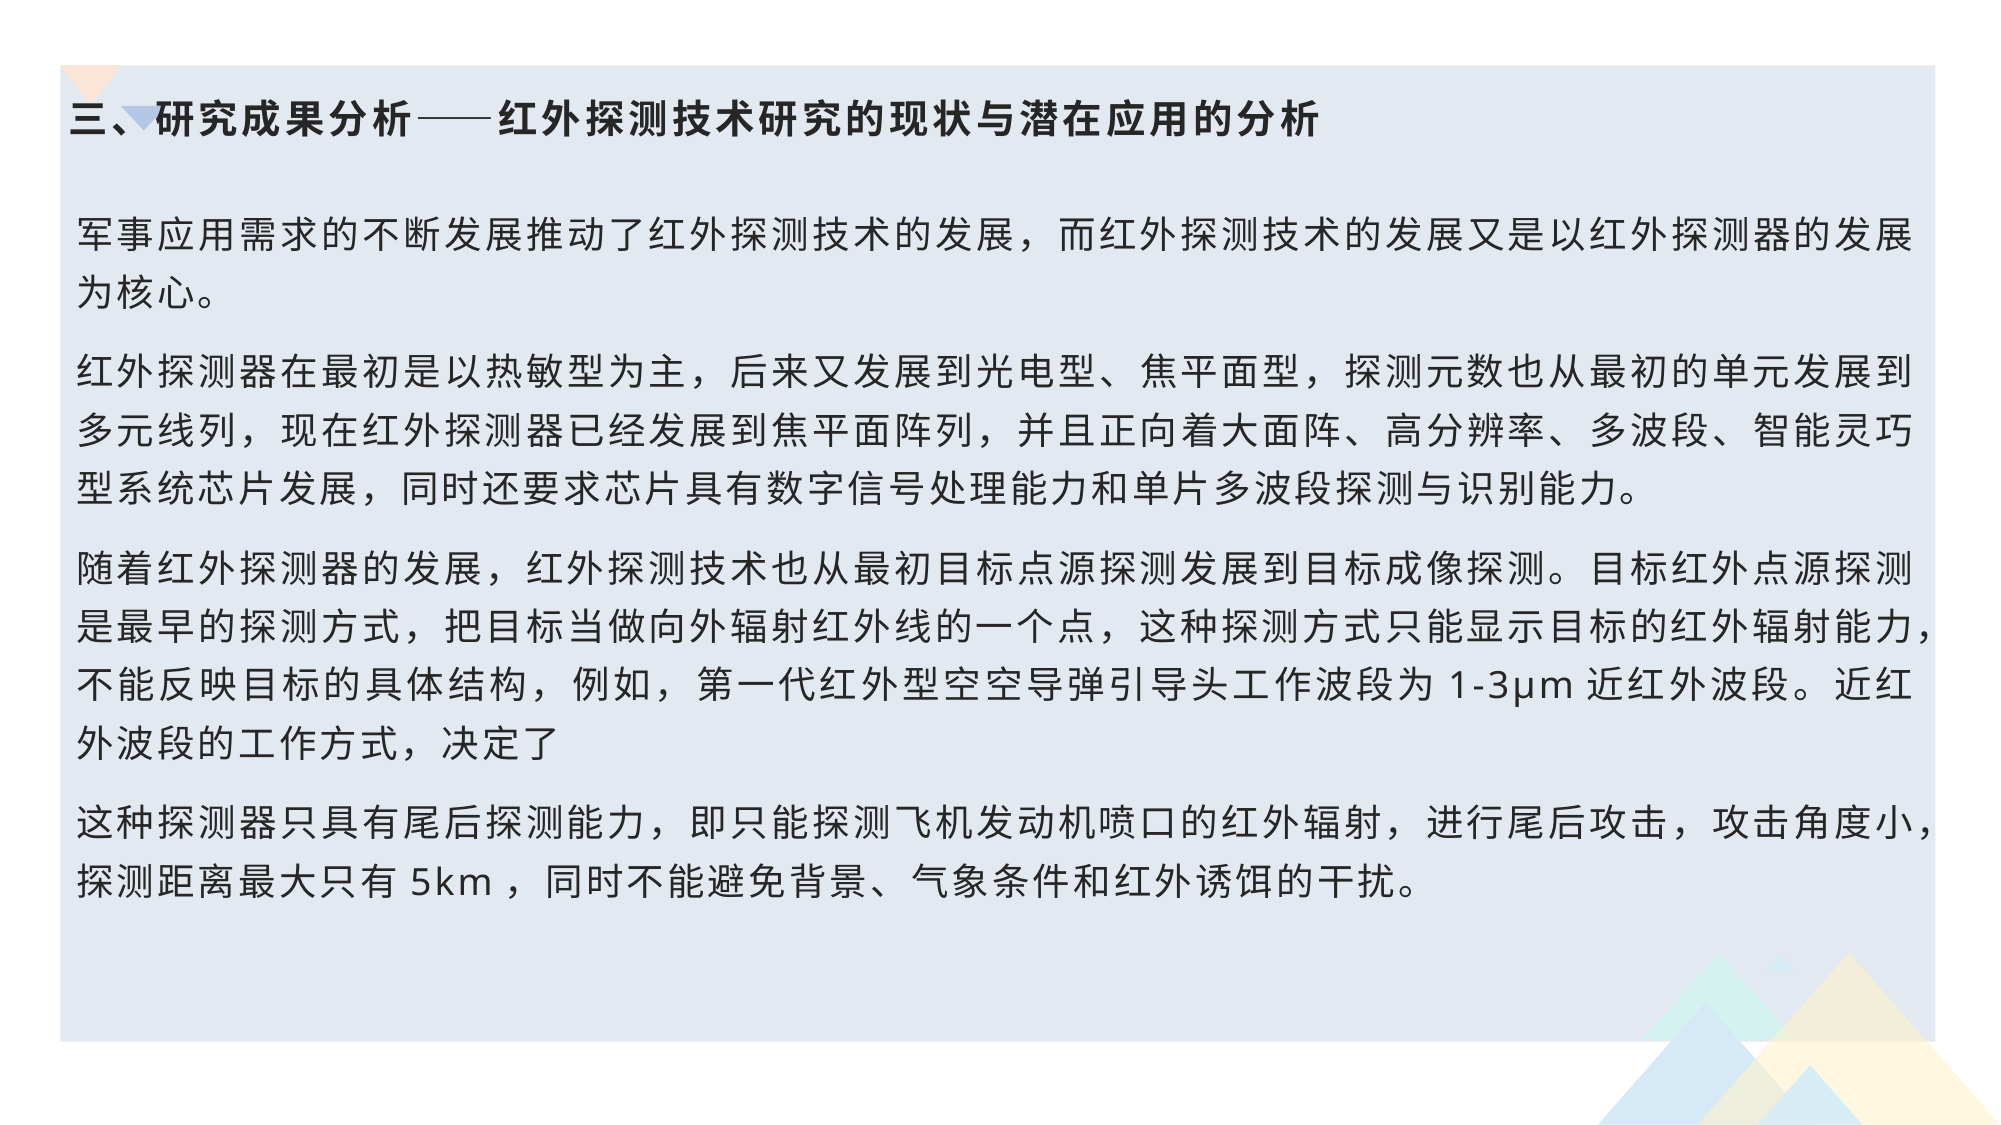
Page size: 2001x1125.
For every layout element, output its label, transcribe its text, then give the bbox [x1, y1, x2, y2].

list 军事应用需求的不断发展推动了红外探测技术的发展，而红外探测技术的发展又是以红外探测器的发展为核心。 红外探测器在最初是以热敏型为主，后来又发展到光电型、焦平面型，探测元数也从最初的单元发展到多元线列，现在红外探测器已经发展到焦平面阵列，并且正向着大面阵、高分辨率、多波段、智能灵巧型系统芯片发展，同时还要求芯片具有数字信号处理能力和单片多波段探测与识别能力。 随着红外探测器的发展，红外探测技术也从最初目标点源探测发展到目标成像探测。目标红外点源探测是最早的探测方式，把目标当做向外辐射红外线的一个点，这种探测方式只能显示目标的红外辐射能力，不能反映目标的具体结构，例如，第一代红外型空空导弹引导头工作波段为1-3μm近红外波段。近红外波段的工作方式，决定了 这种探测器只具有尾后探测能力，即只能探测飞机发动机喷口的红外辐射，进行尾后攻击，攻击角度小，探测距离最大只有5km，同时不能避免背景、气象条件和红外诱饵的干扰。 [23, 189, 1931, 1052]
title 三、研究成果分析——红外探测技术研究的现状与潜在应用的分析 [53, 86, 1947, 205]
